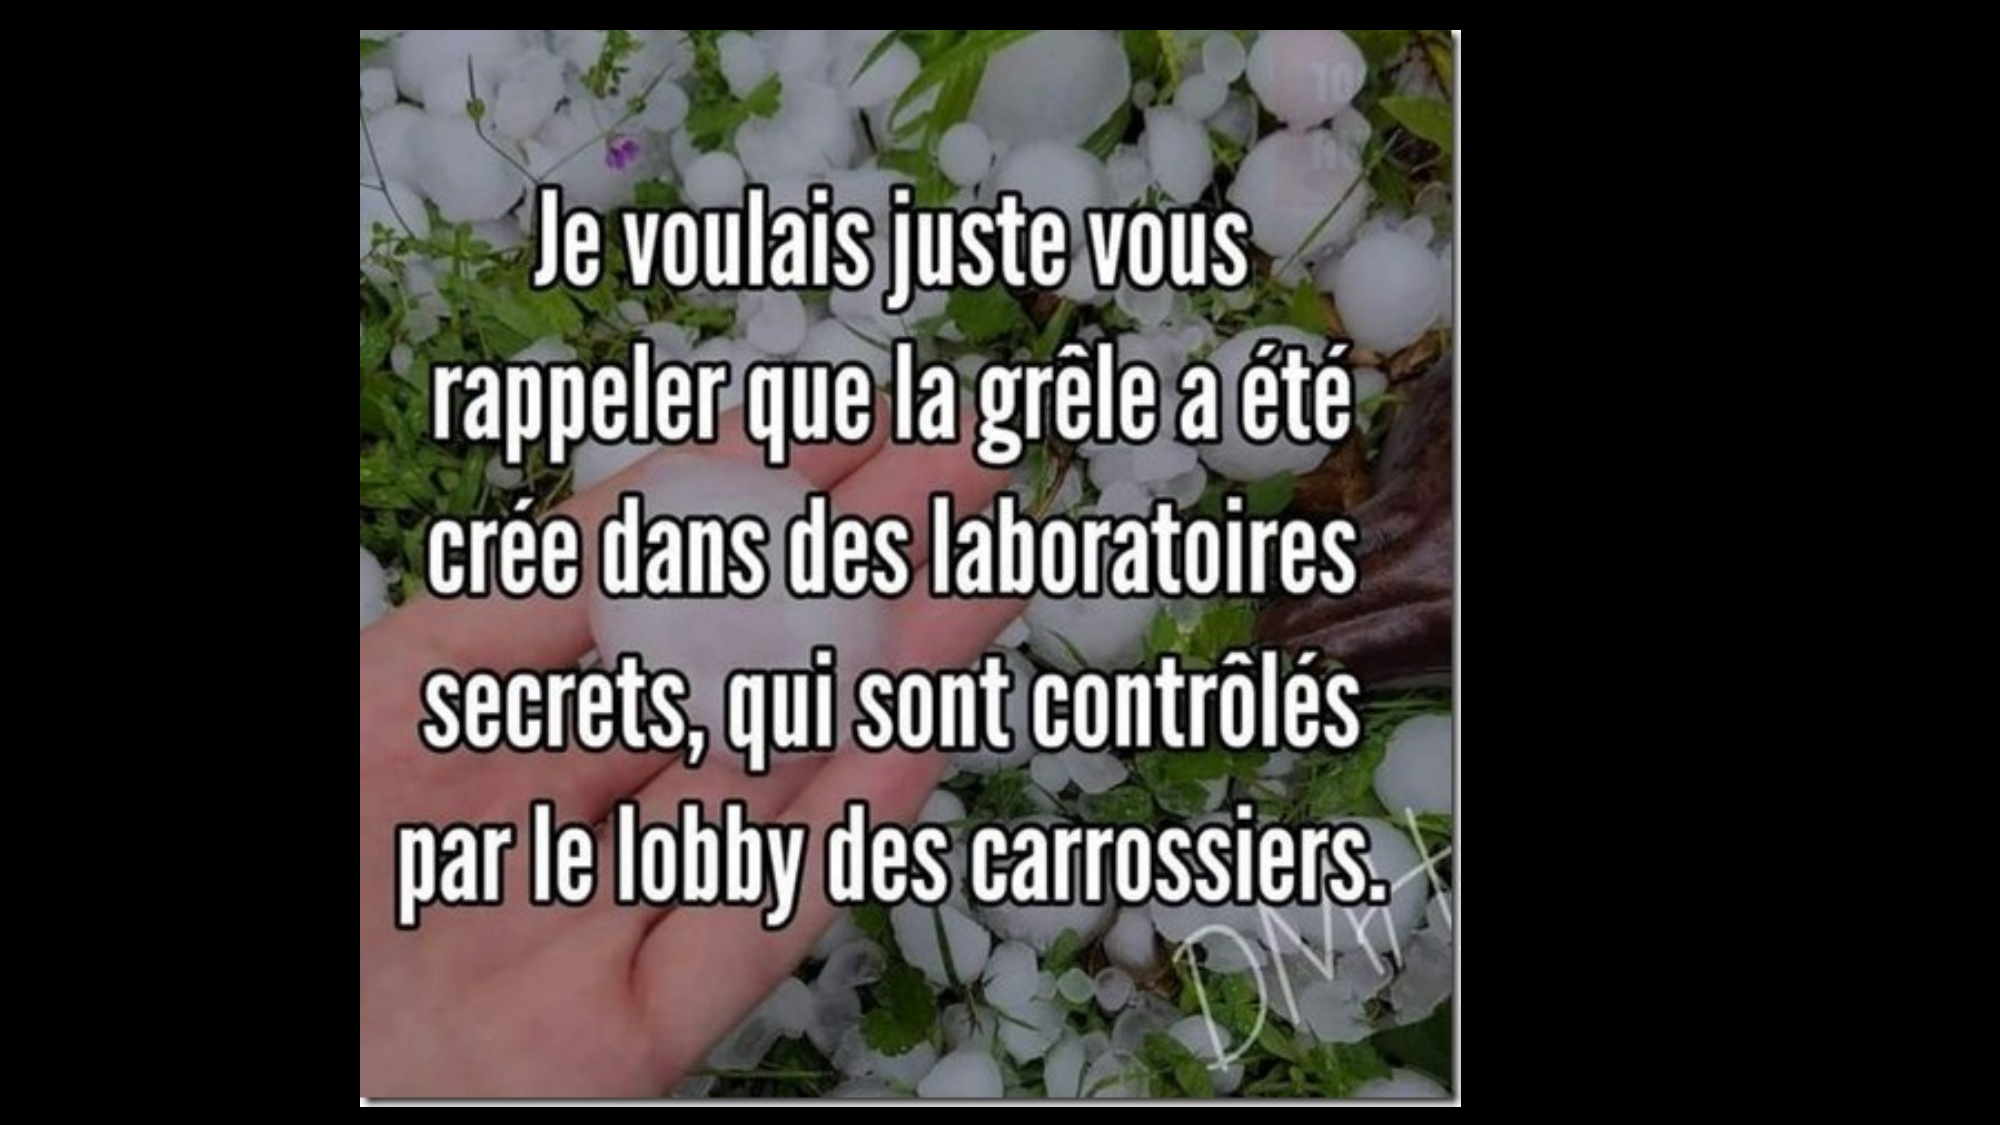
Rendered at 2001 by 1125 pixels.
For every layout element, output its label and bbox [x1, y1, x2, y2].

list [360, 30, 1461, 1107]
